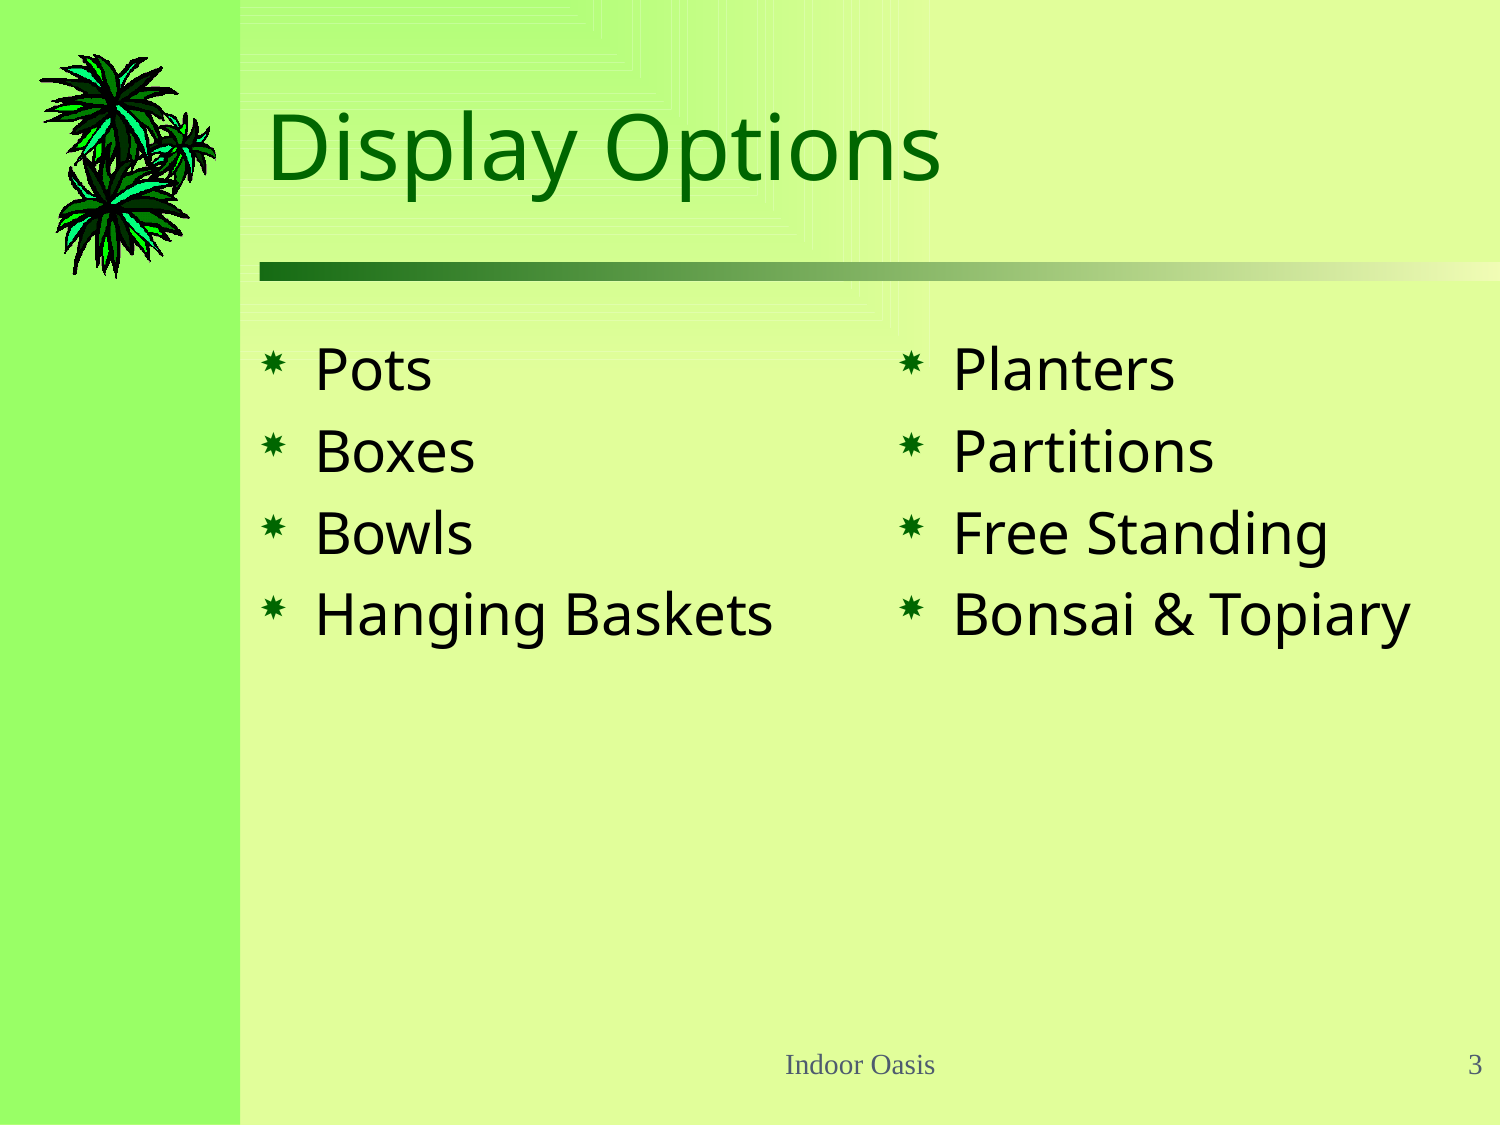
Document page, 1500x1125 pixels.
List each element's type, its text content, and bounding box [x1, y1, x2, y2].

picture [39, 54, 216, 279]
footer Indoor Oasis [622, 1024, 1099, 1101]
list Pots Boxes Bowls Hanging Baskets [242, 324, 856, 1001]
slide_number 3 [1185, 1024, 1499, 1101]
title Display Options [250, 49, 1492, 238]
list Planters Partitions Free Standing Bonsai & Topiary [880, 324, 1494, 1001]
